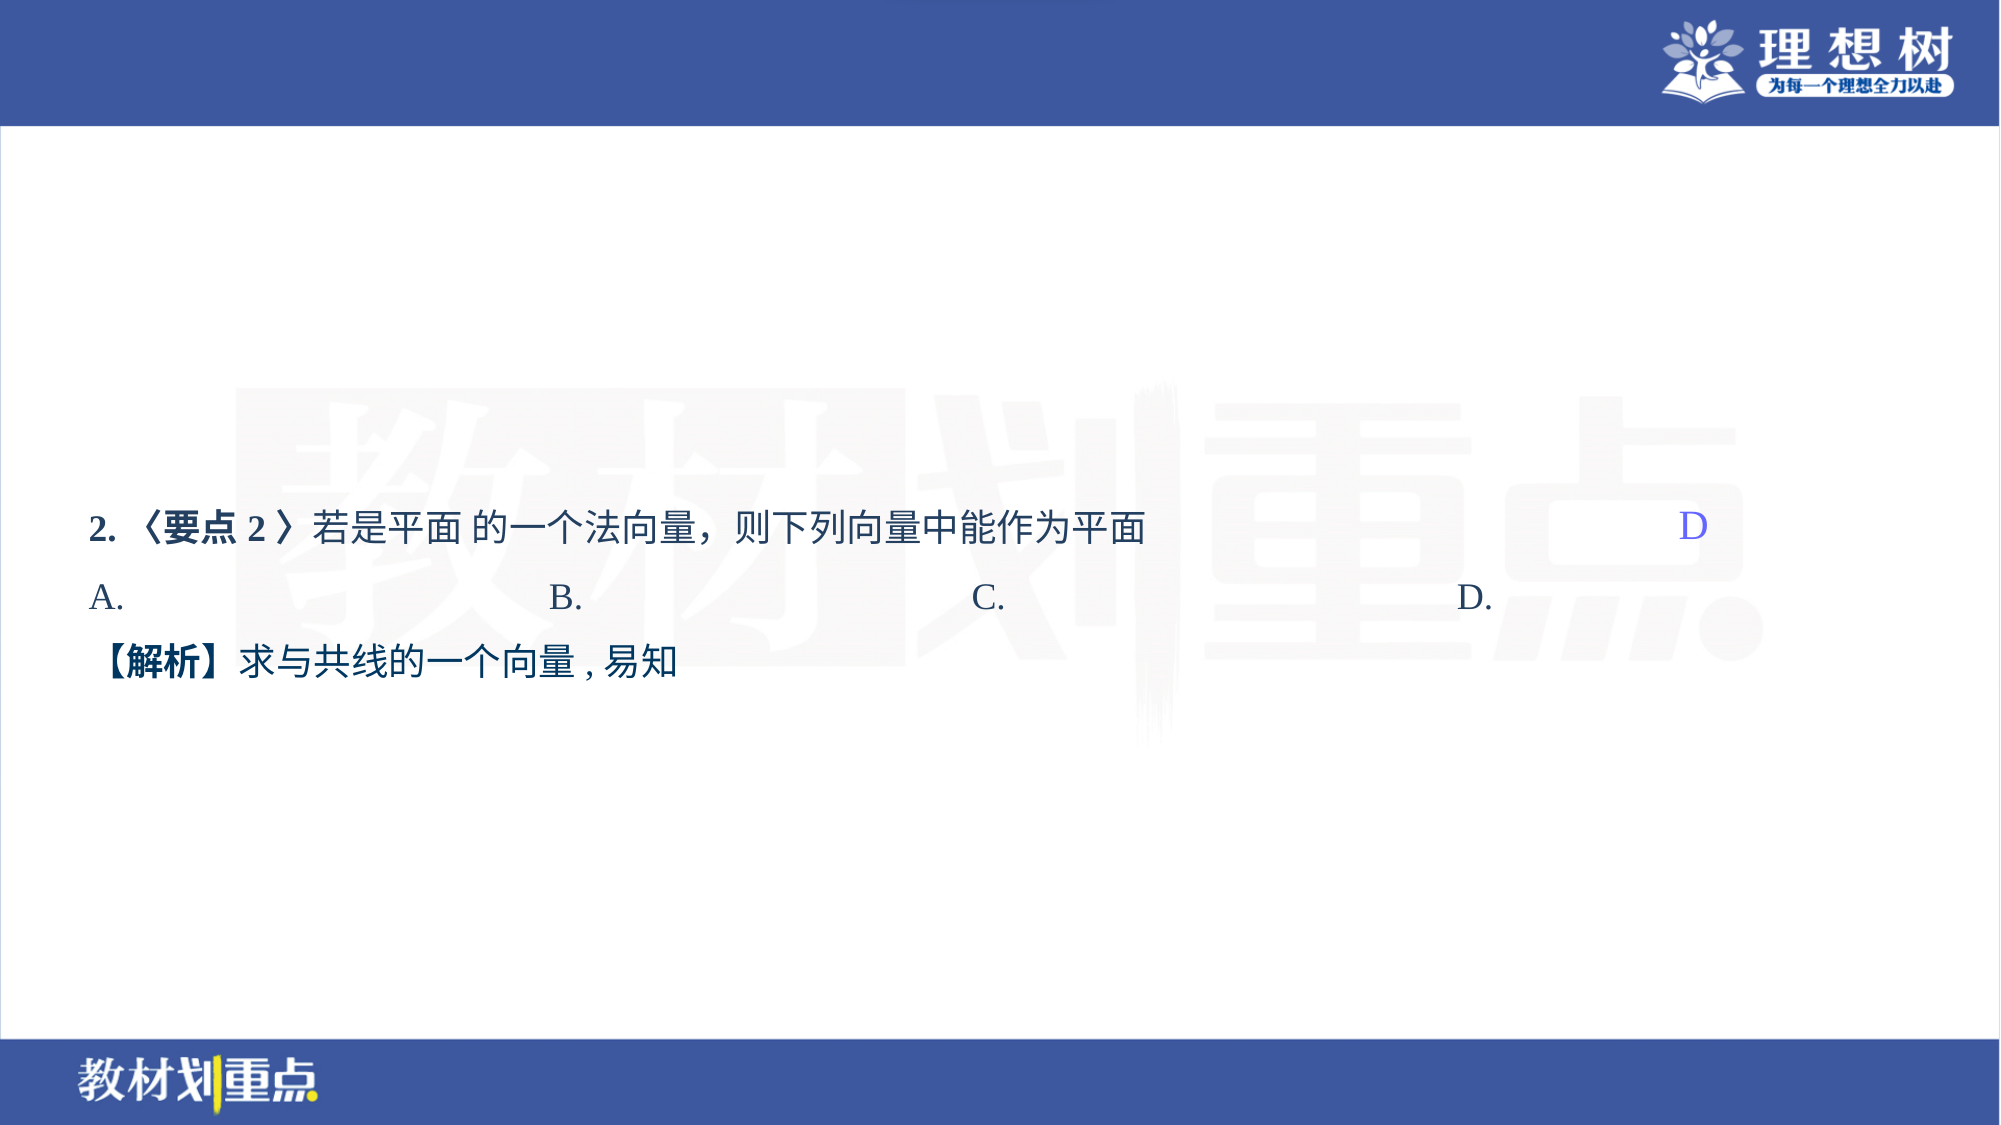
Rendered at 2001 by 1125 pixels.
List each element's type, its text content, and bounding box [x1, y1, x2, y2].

text_box D [1663, 495, 1724, 546]
picture [0, 0, 2000, 1125]
